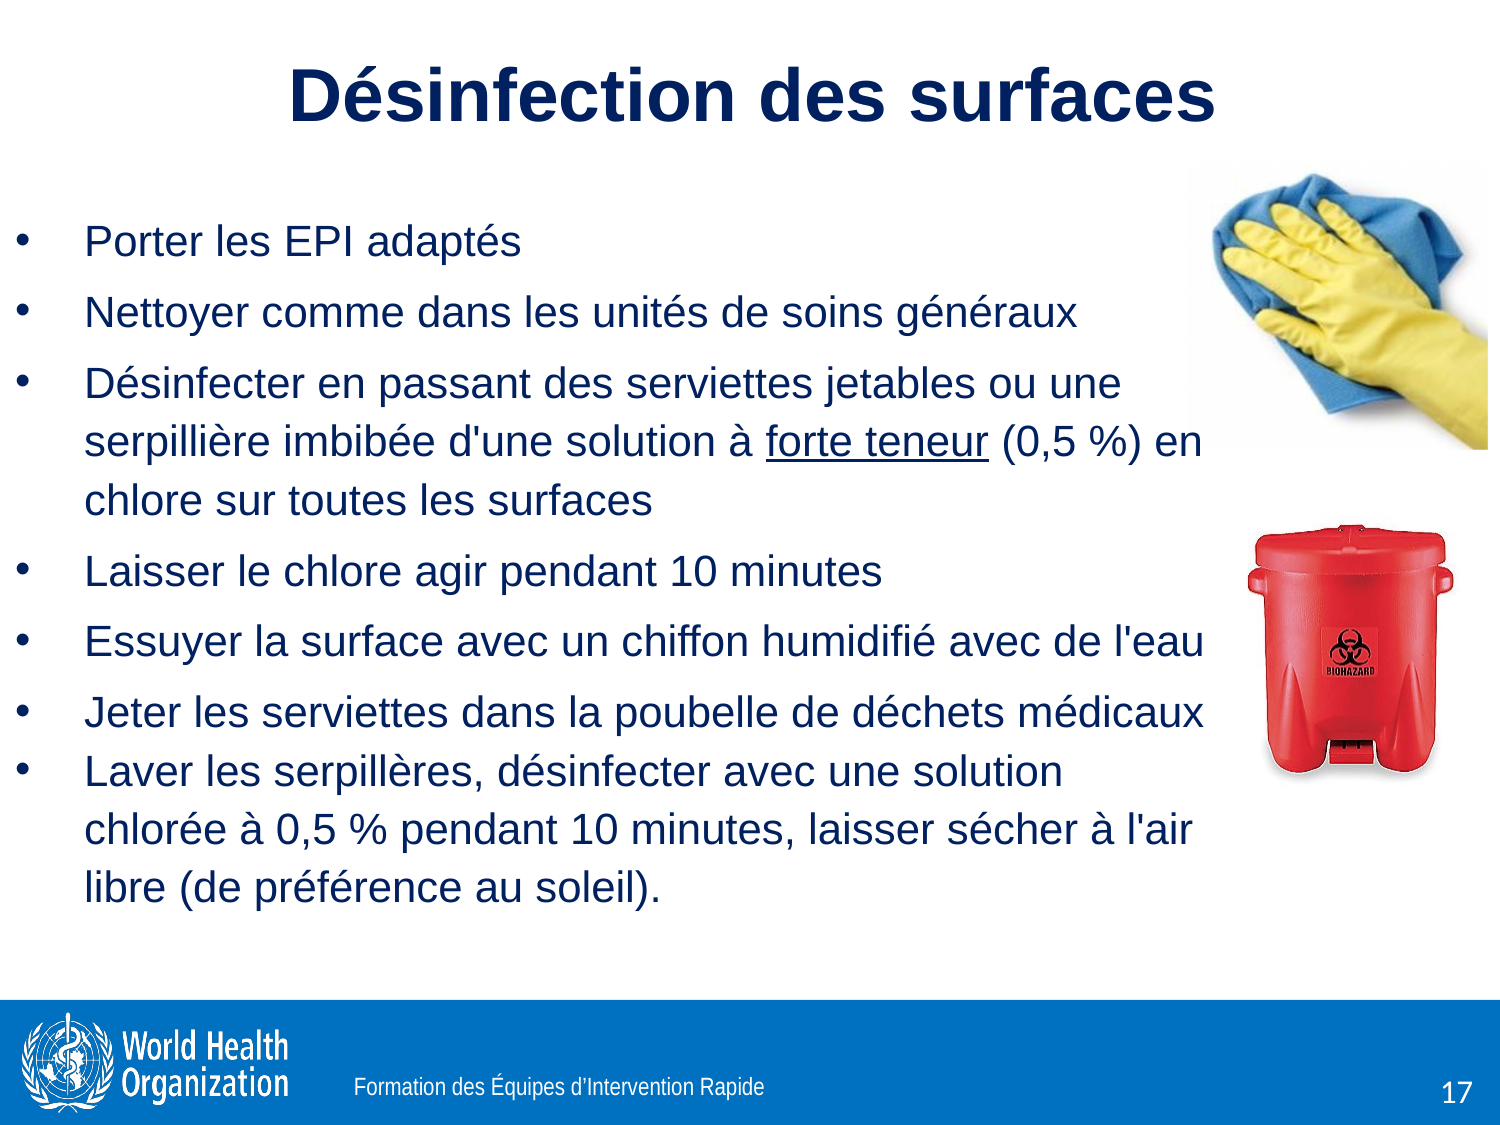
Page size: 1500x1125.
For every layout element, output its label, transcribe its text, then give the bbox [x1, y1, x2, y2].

picture [1188, 155, 1487, 457]
picture [21, 1012, 288, 1113]
list Porter les EPI adaptés Nettoyer comme dans les unités de soins généraux Désinfecter en passant des serviettes jetables ou une serpillière imbibée d'une solution à forte teneur (0,5 %) en chlore sur toutes les surfaces Laisser le chlore agir pendant 10 minutes Essuyer la surface avec un chiffon humidifié avec de l'eau Jeter les serviettes dans la poubelle de déchets médicaux Laver les serpillères, désinfecter avec une solution chlorée à 0,5 % pendant 10 minutes, laisser sécher à l'air libre (de préférence au soleil). [0, 199, 1235, 1000]
picture [1199, 499, 1500, 801]
title Désinfection des surfaces [0, 0, 1500, 186]
